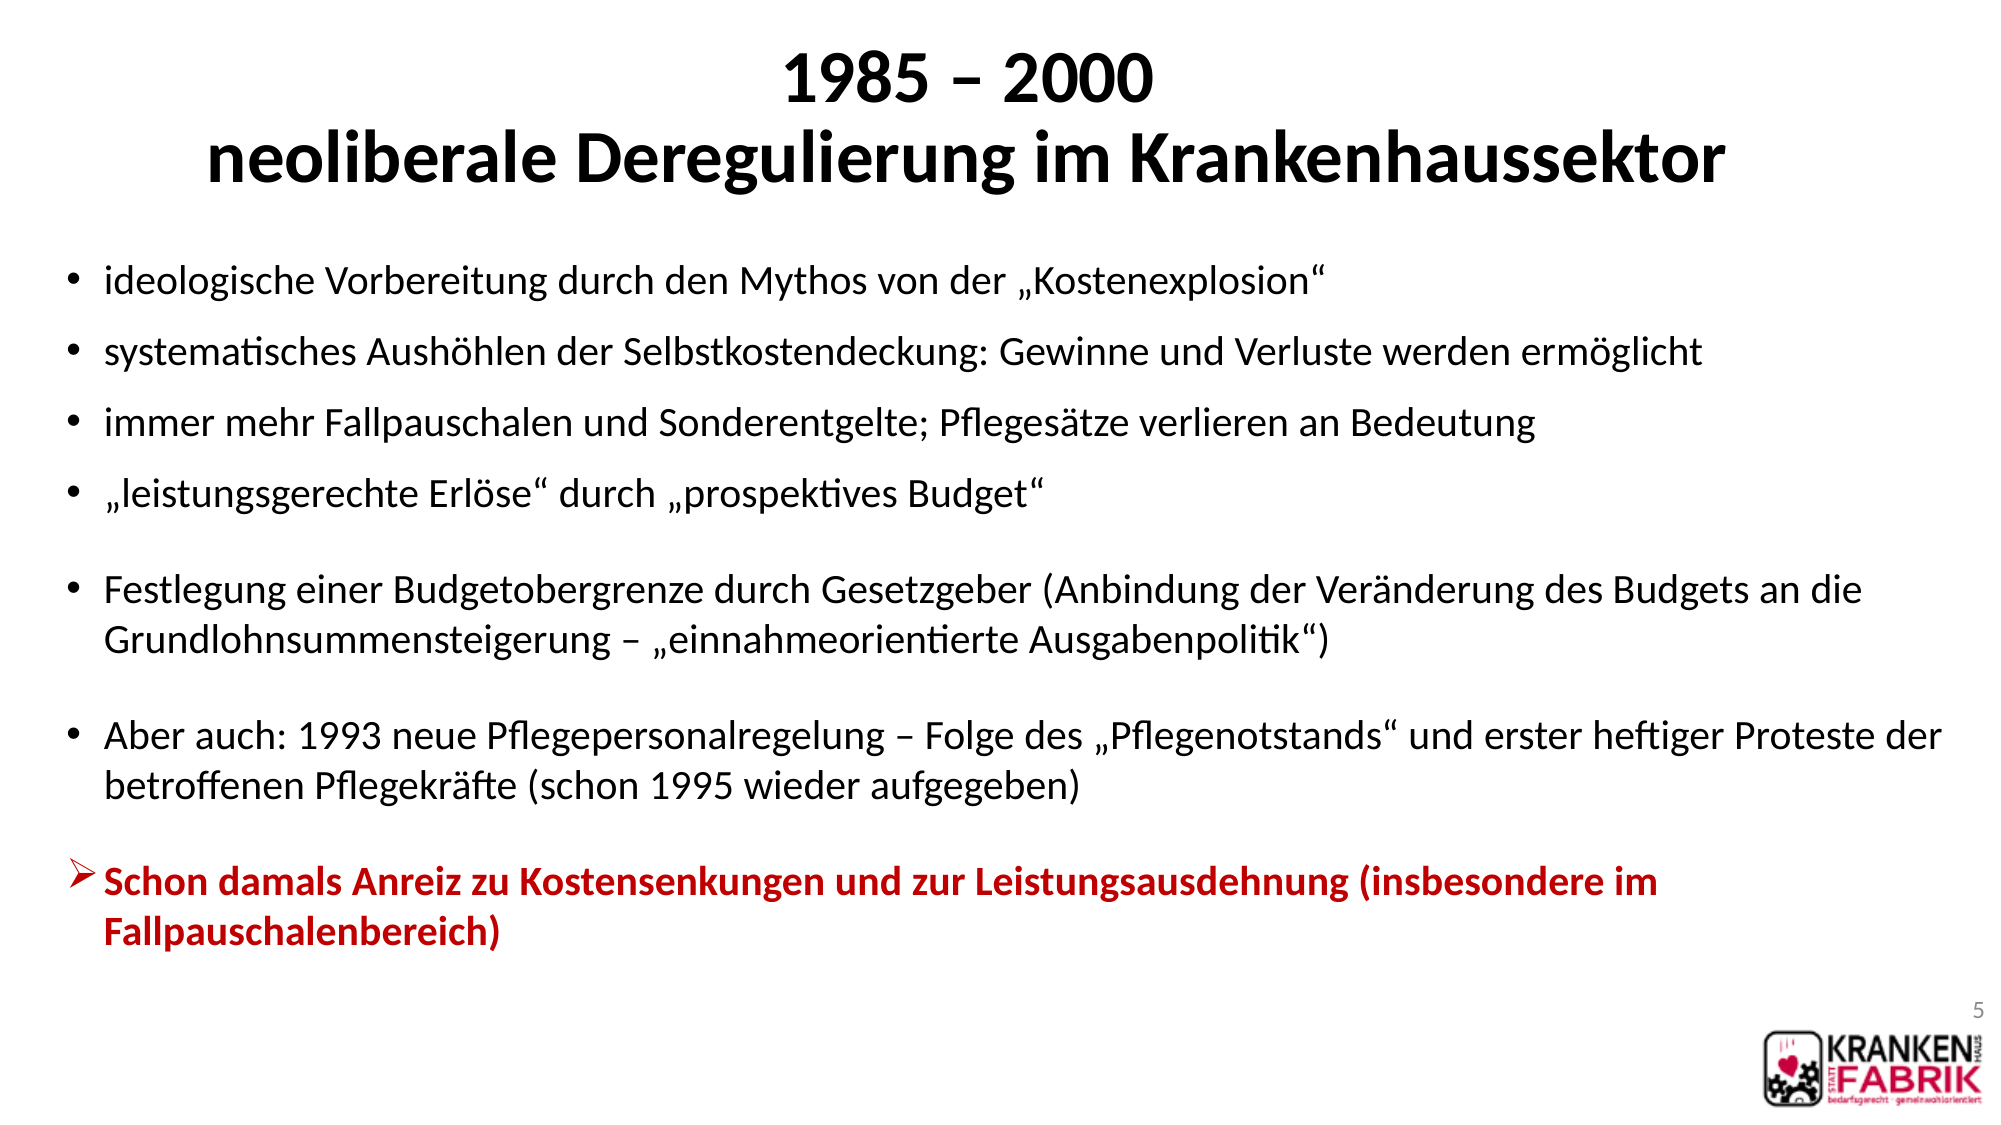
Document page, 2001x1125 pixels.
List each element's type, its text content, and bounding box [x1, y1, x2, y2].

picture [1746, 1039, 2000, 1125]
list ideologische Vorbereitung durch den Mythos von der „Kostenexplosion“ systematisches Aushöhlen der Selbstkostendeckung: Gewinne und Verluste werden ermöglicht immer mehr Fallpauschalen und Sonderentgelte; Pflegesätze verlieren an Bedeutung „leistungsgerechte Erlöse“ durch „prospektives Budget“ Festlegung einer Budgetobergrenze durch Gesetzgeber (Anbindung der Veränderung des Budgets an die Grundlohnsummensteigerung – „einnahmeorientierte Ausgabenpolitik“) Aber auch: 1993 neue Pflegepersonalregelung – Folge des „Pflegenotstands“ und erster heftiger Proteste der betroffenen Pflegekräfte (schon 1995 wieder aufgegeben) Schon damals Anreiz zu Kostensenkungen und zur Leistungsausdehnung (insbesondere im Fallpauschalenbereich) [51, 245, 1971, 1061]
slide_number 5 [1550, 979, 2000, 1039]
title 1985 – 2000 neoliberale Deregulierung im Krankenhaussektor [83, 19, 1852, 218]
